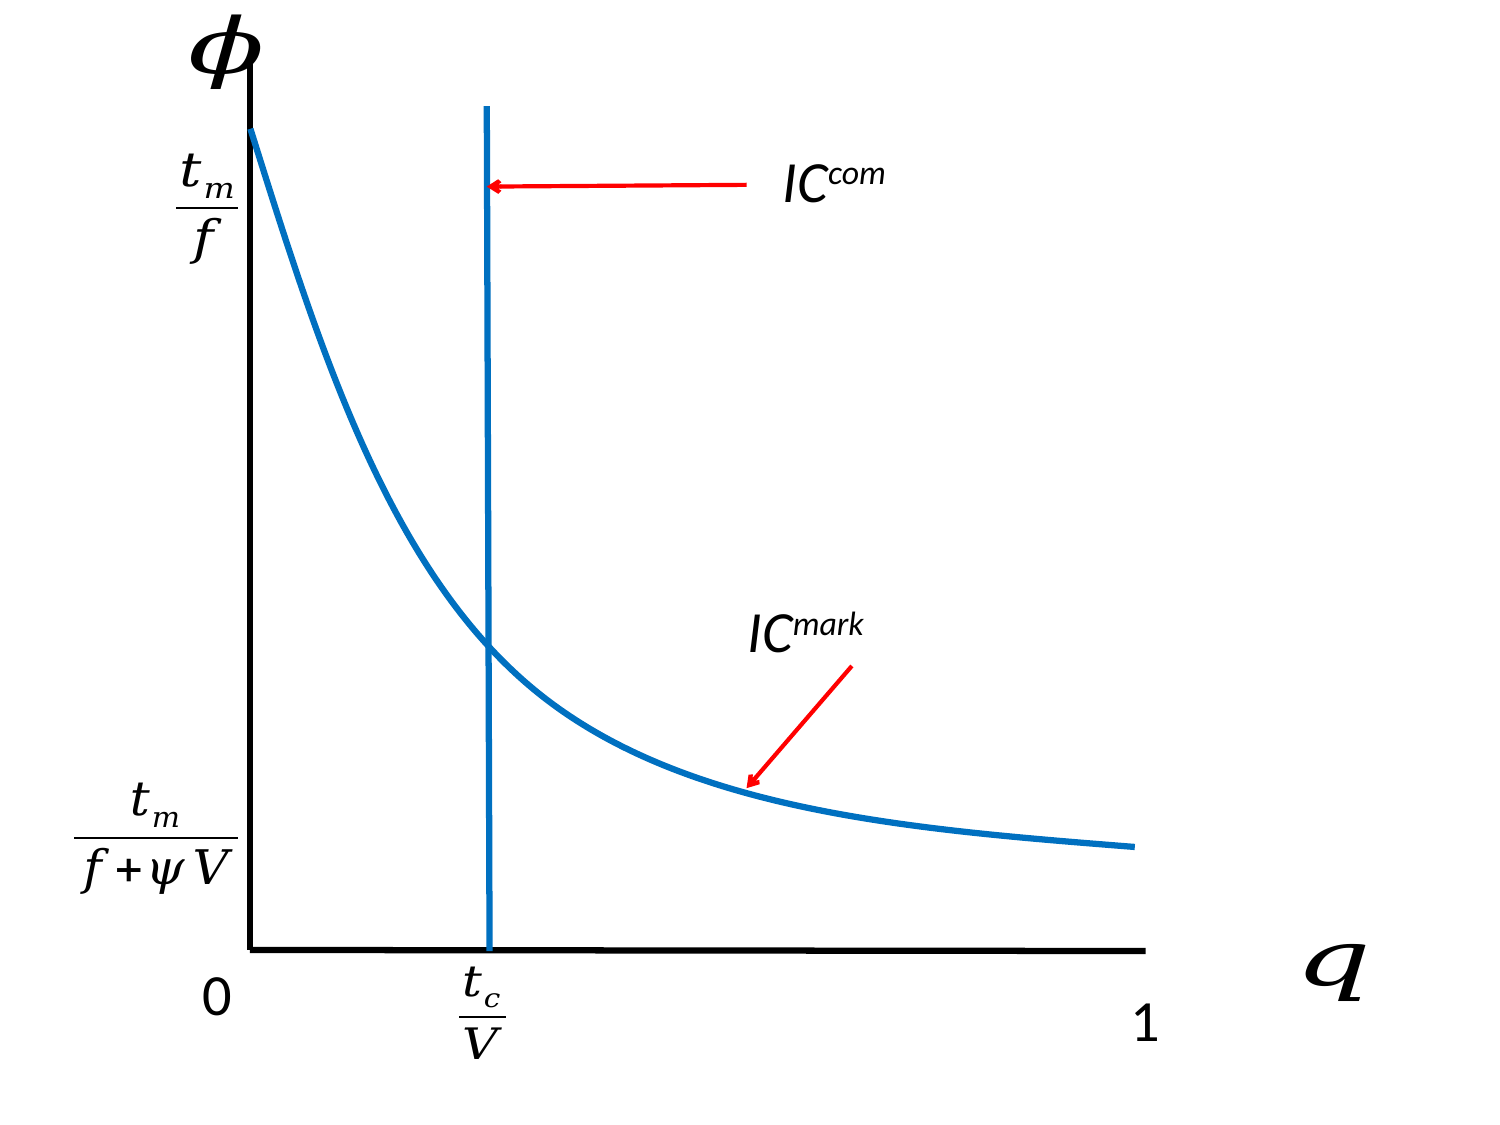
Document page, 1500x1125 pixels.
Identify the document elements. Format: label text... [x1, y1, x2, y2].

text_box [494, 326, 1135, 850]
text_box [254, 131, 481, 642]
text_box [746, 665, 853, 789]
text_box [486, 194, 490, 952]
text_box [486, 105, 490, 184]
text_box 1 [1115, 975, 1176, 1061]
text_box 0 [187, 950, 248, 1035]
